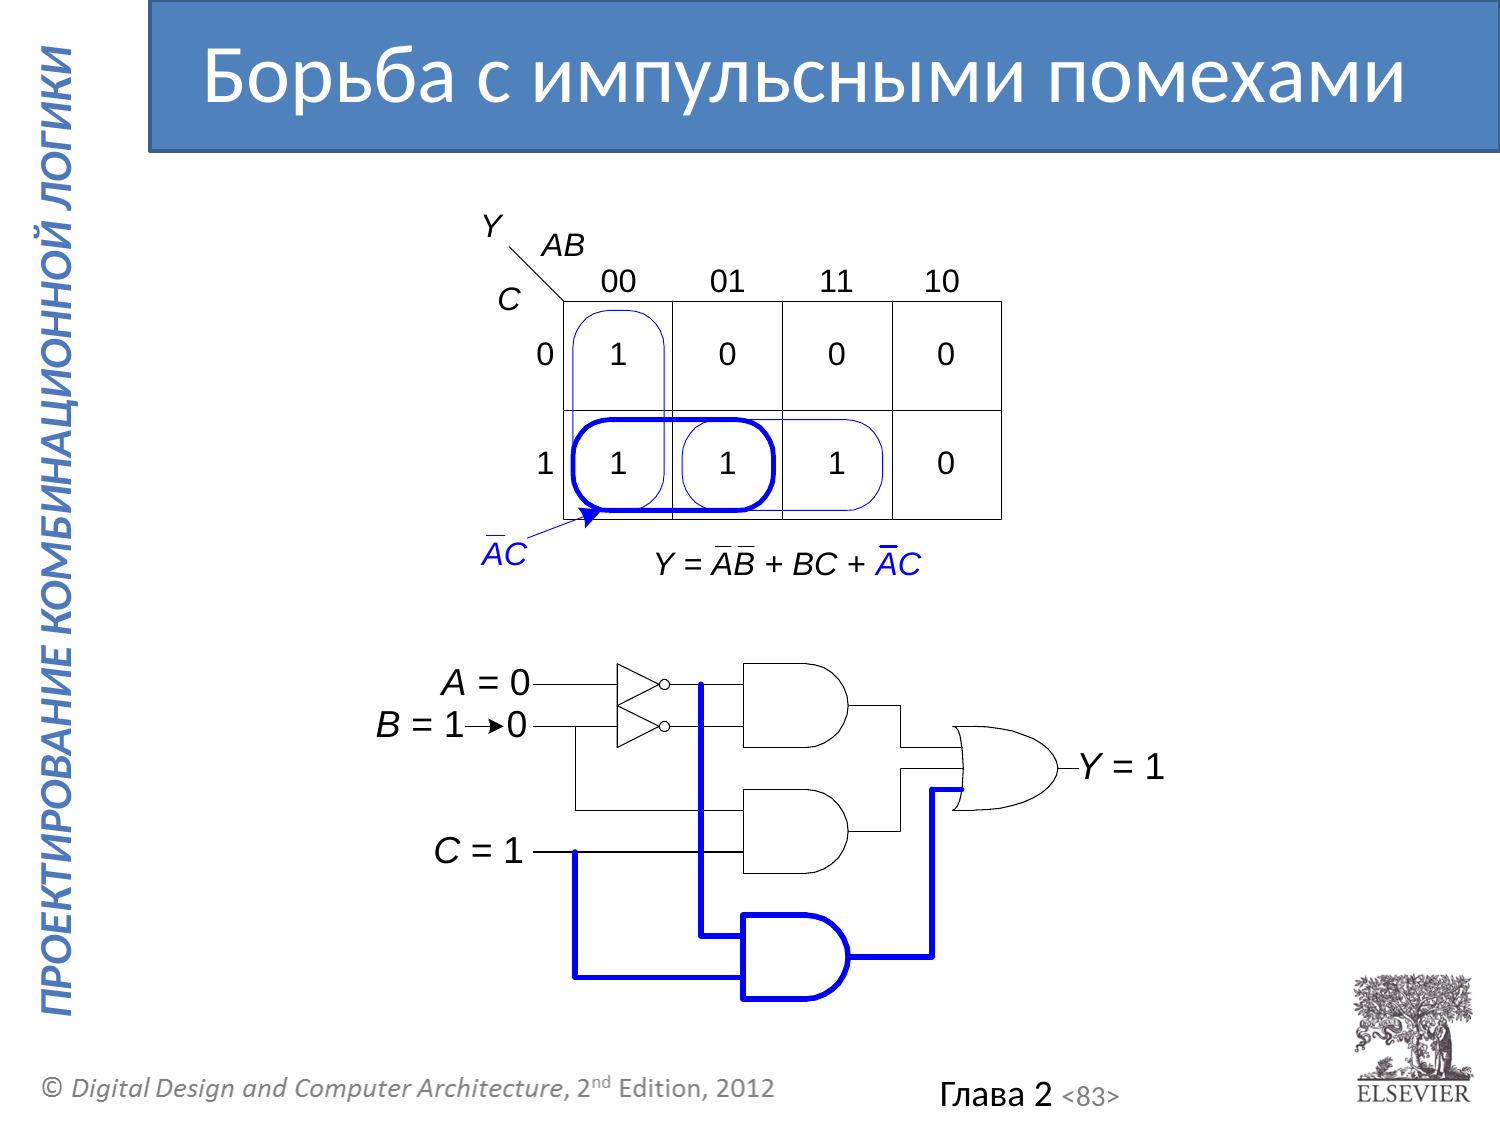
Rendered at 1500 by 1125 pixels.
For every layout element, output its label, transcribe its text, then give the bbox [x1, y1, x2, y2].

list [349, 637, 1188, 1010]
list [449, 187, 1006, 606]
picture [0, 0, 1500, 1125]
text_box Борьба с импульсными помехами [187, 11, 1488, 126]
